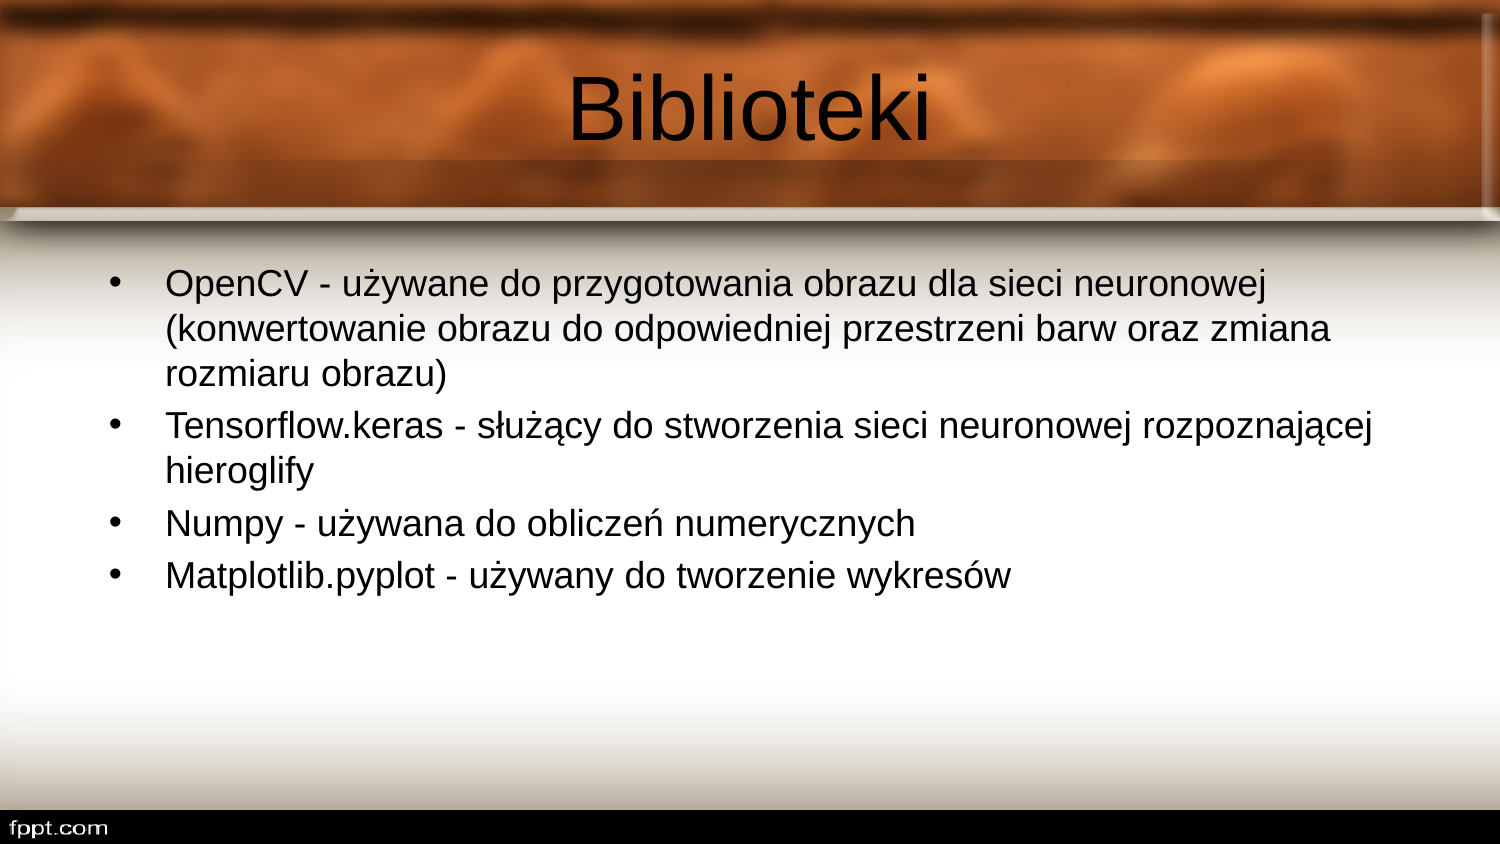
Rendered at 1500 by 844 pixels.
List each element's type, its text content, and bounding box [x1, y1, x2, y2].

list OpenCV - używane do przygotowania obrazu dla sieci neuronowej (konwertowanie obrazu do odpowiedniej przestrzeni barw oraz zmiana rozmiaru obrazu) Tensorflow.keras - służący do stworzenia sieci neuronowej rozpoznającej hieroglify Numpy - używana do obliczeń numerycznych Matplotlib.pyplot - używany do tworzenie wykresów [75, 251, 1425, 768]
picture [0, 0, 1500, 844]
title Biblioteki [75, 33, 1425, 175]
